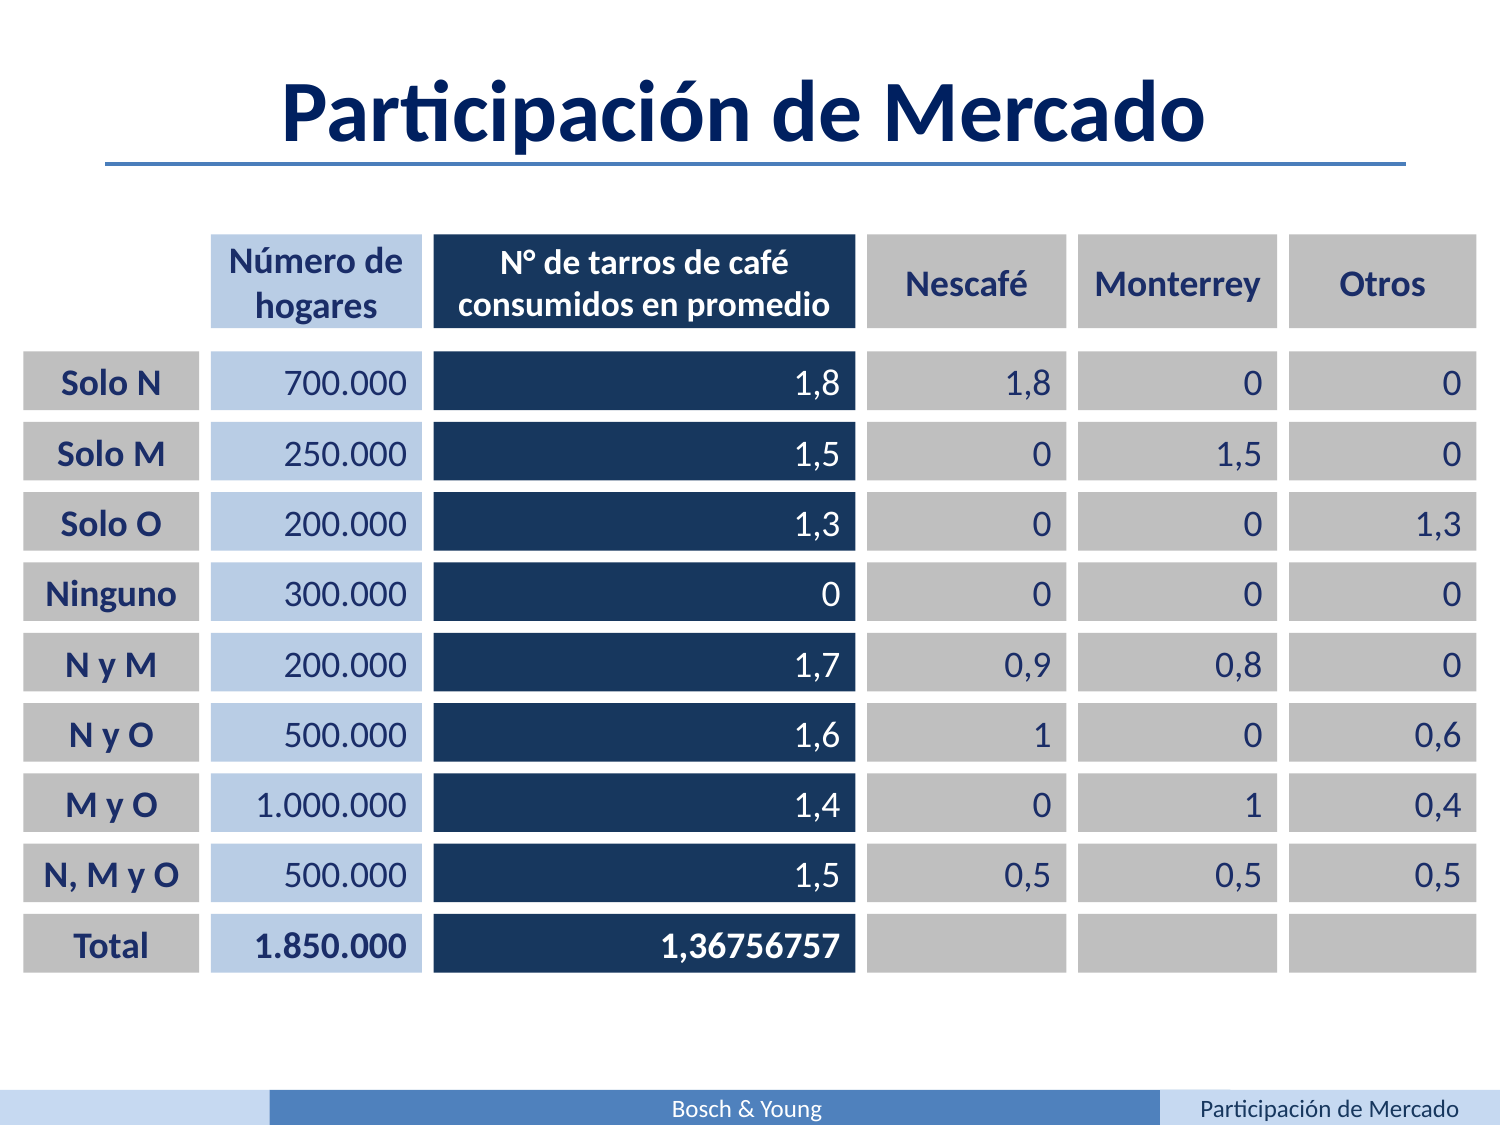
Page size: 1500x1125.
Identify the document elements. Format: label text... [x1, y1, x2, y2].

text_box Participación de Mercado [1158, 1088, 1500, 1125]
text_box Bosch & Young [272, 1088, 1158, 1125]
text_box Participación de Mercado [58, 46, 1430, 167]
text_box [23, 234, 1477, 973]
text_box [0, 1088, 272, 1125]
